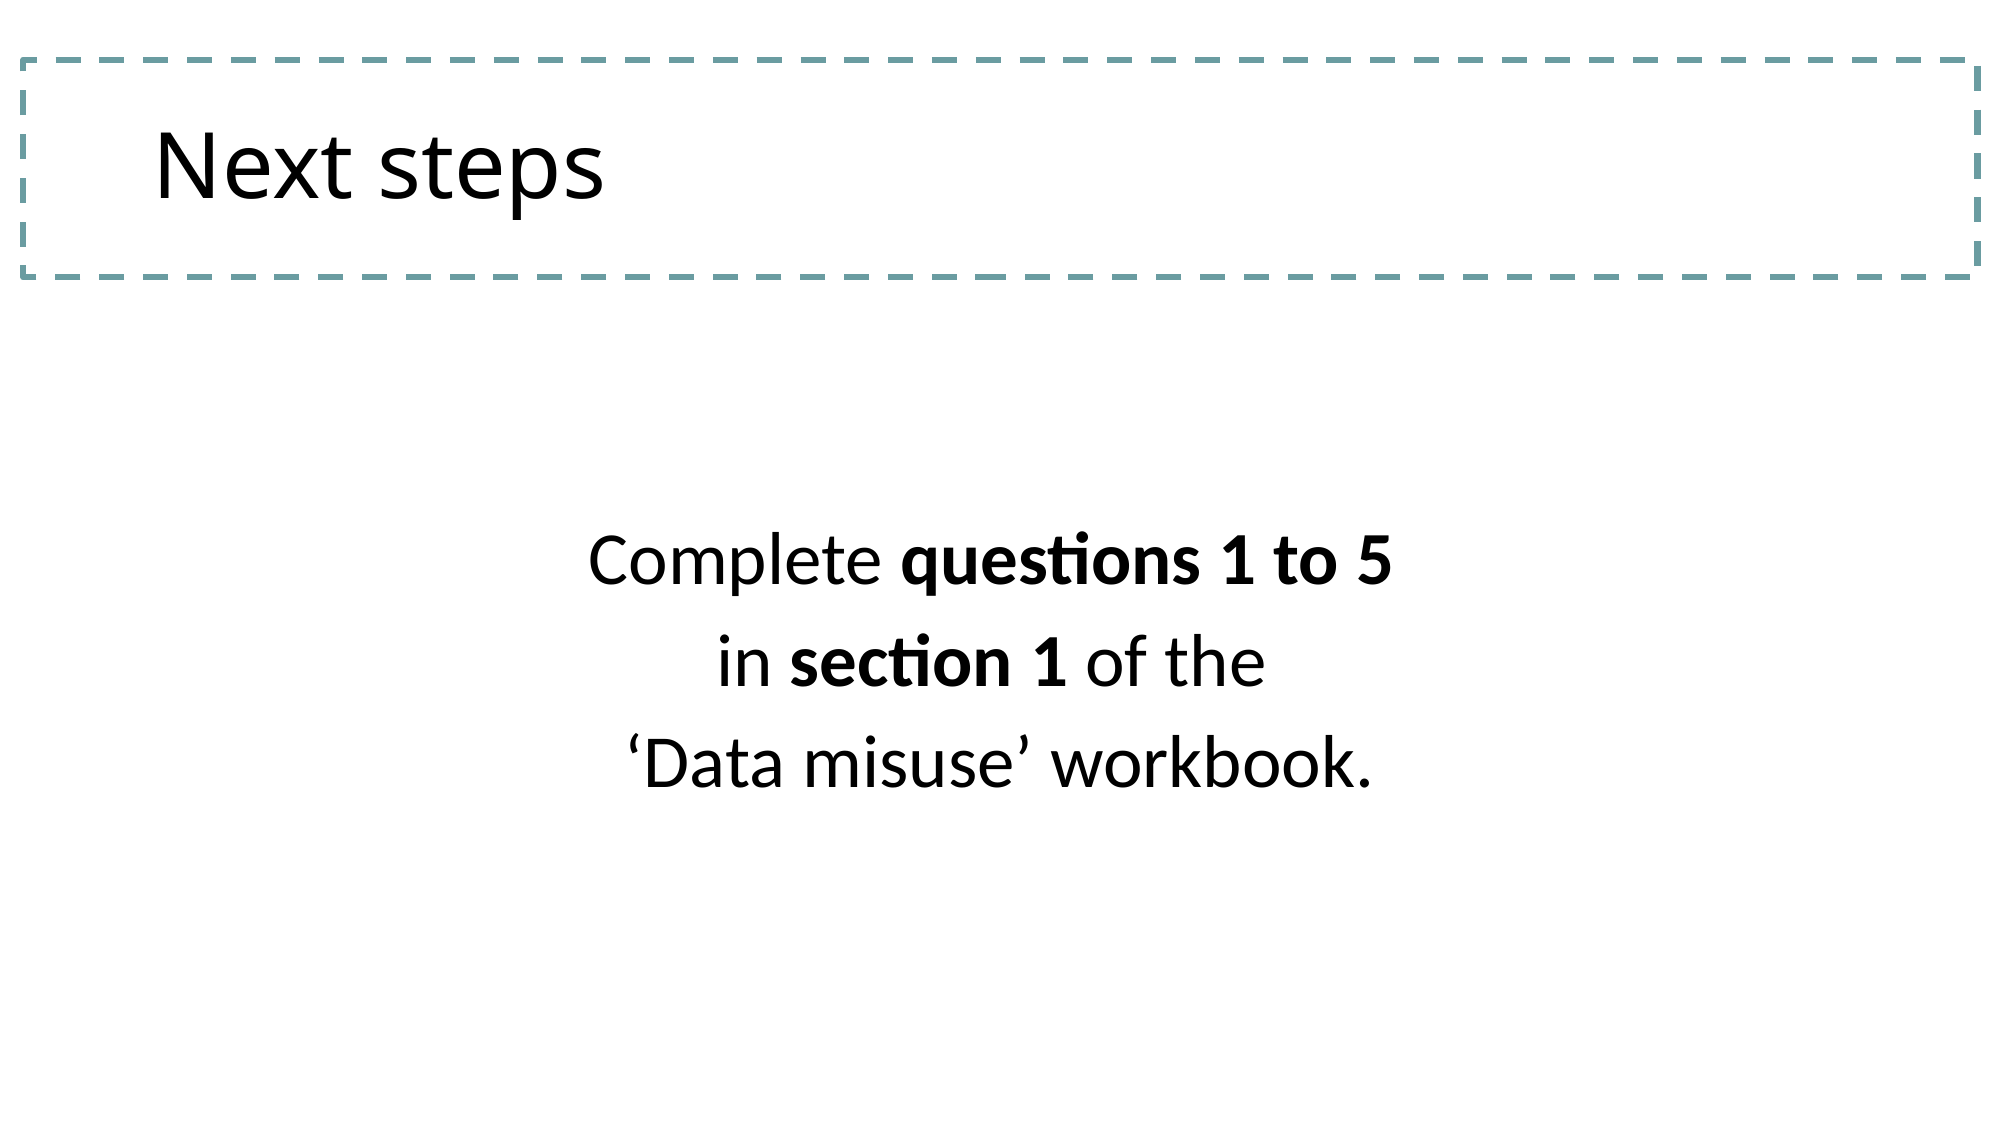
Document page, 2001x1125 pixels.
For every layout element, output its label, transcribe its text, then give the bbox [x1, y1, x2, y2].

list Complete questions 1 to 5 in section 1 of the ‘Data misuse’ workbook. [137, 299, 1863, 1014]
title Next steps [137, 59, 1863, 278]
